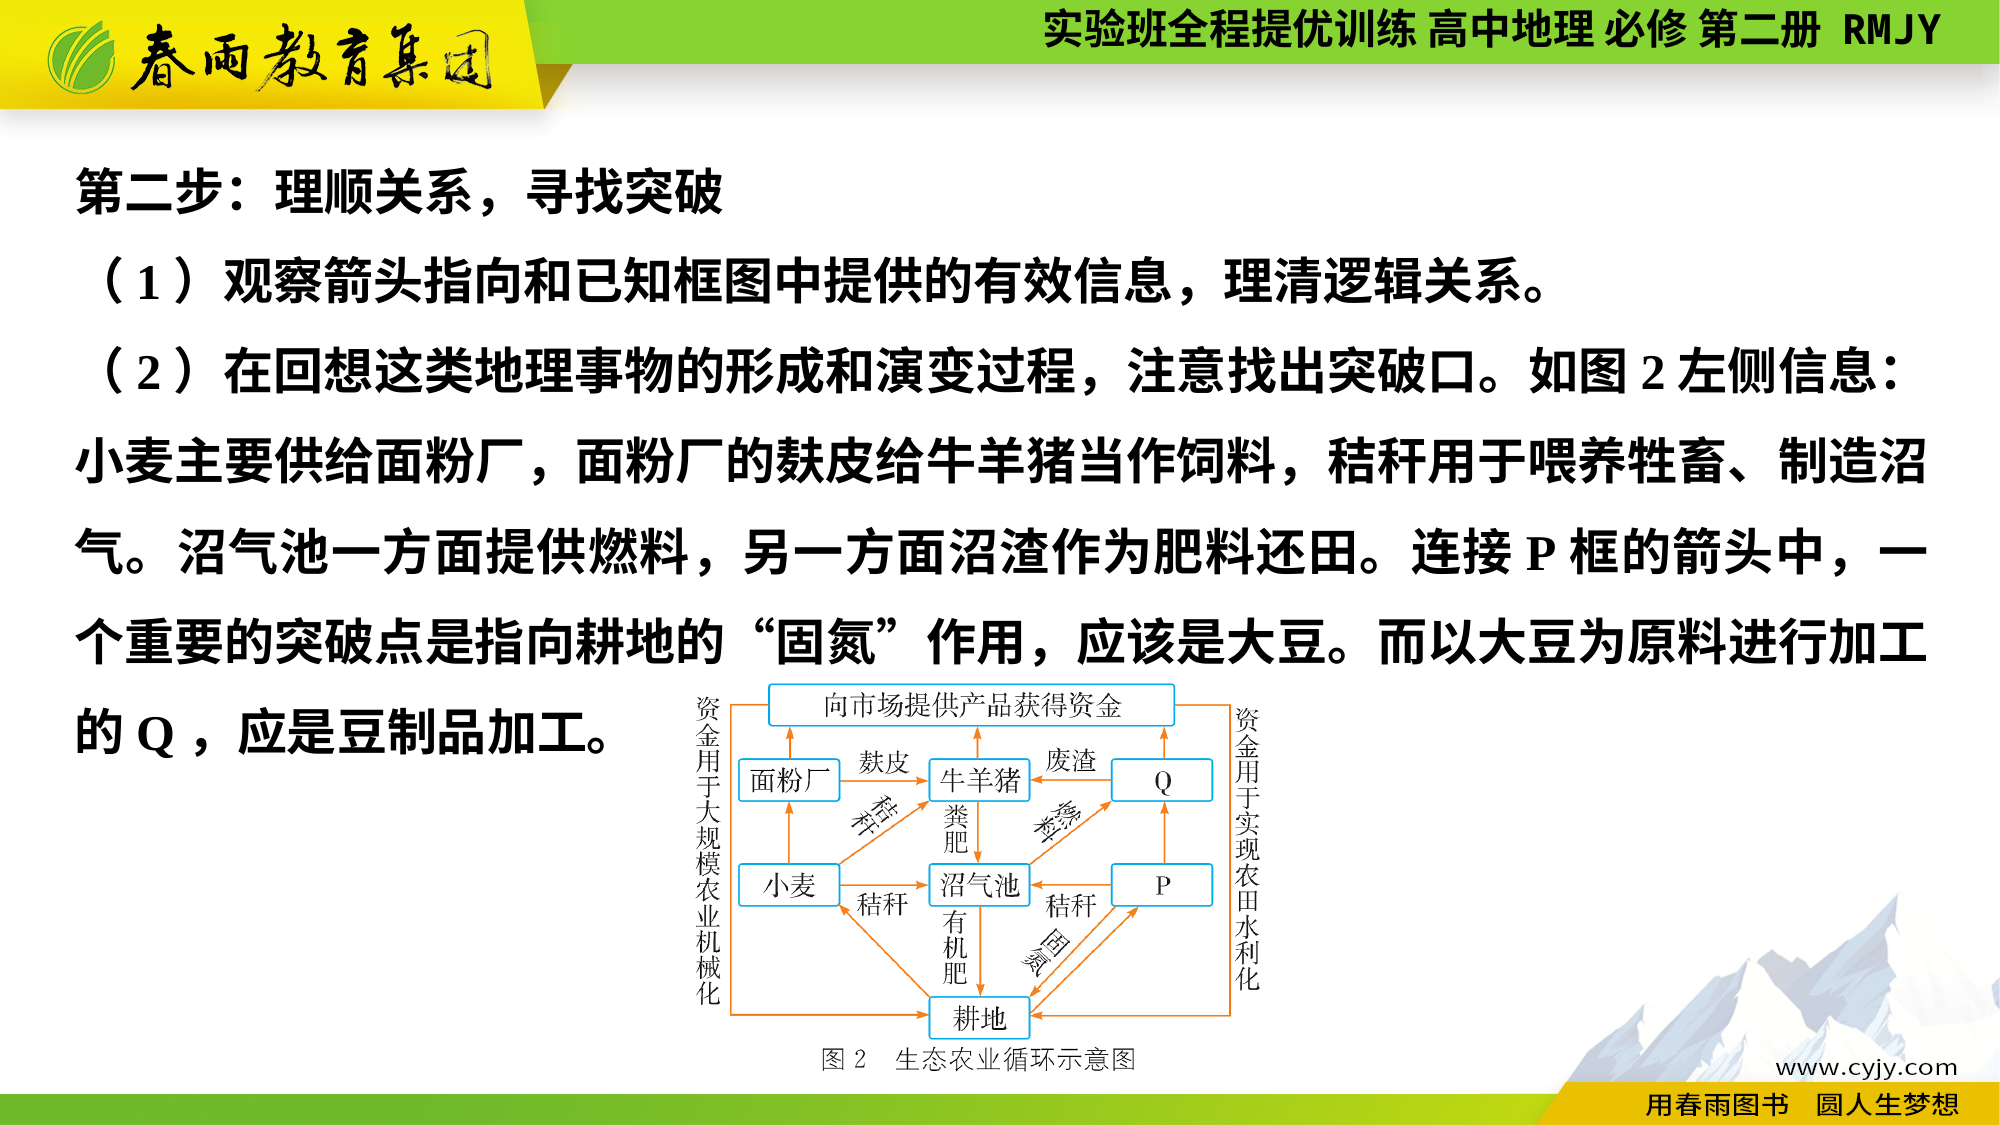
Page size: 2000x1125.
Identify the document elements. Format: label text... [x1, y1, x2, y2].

list 第二步：理顺关系，寻找突破 （1）观察箭头指向和已知框图中提供的有效信息，理清逻辑关系。 （2）在回想这类地理事物的形成和演变过程，注意找出突破口。如图2左侧信息：小麦主要供给面粉厂，面粉厂的麸皮给牛羊猪当作饲料，秸秆用于喂养牲畜、制造沼气。沼气池一方面提供燃料，另一方面沼渣作为肥料还田。连接P框的箭头中，一个重要的突破点是指向耕地的“固氮”作用，应该是大豆。而以大豆为原料进行加工的Q，应是豆制品加工。 [59, 122, 1944, 774]
picture [0, 0, 2000, 1125]
